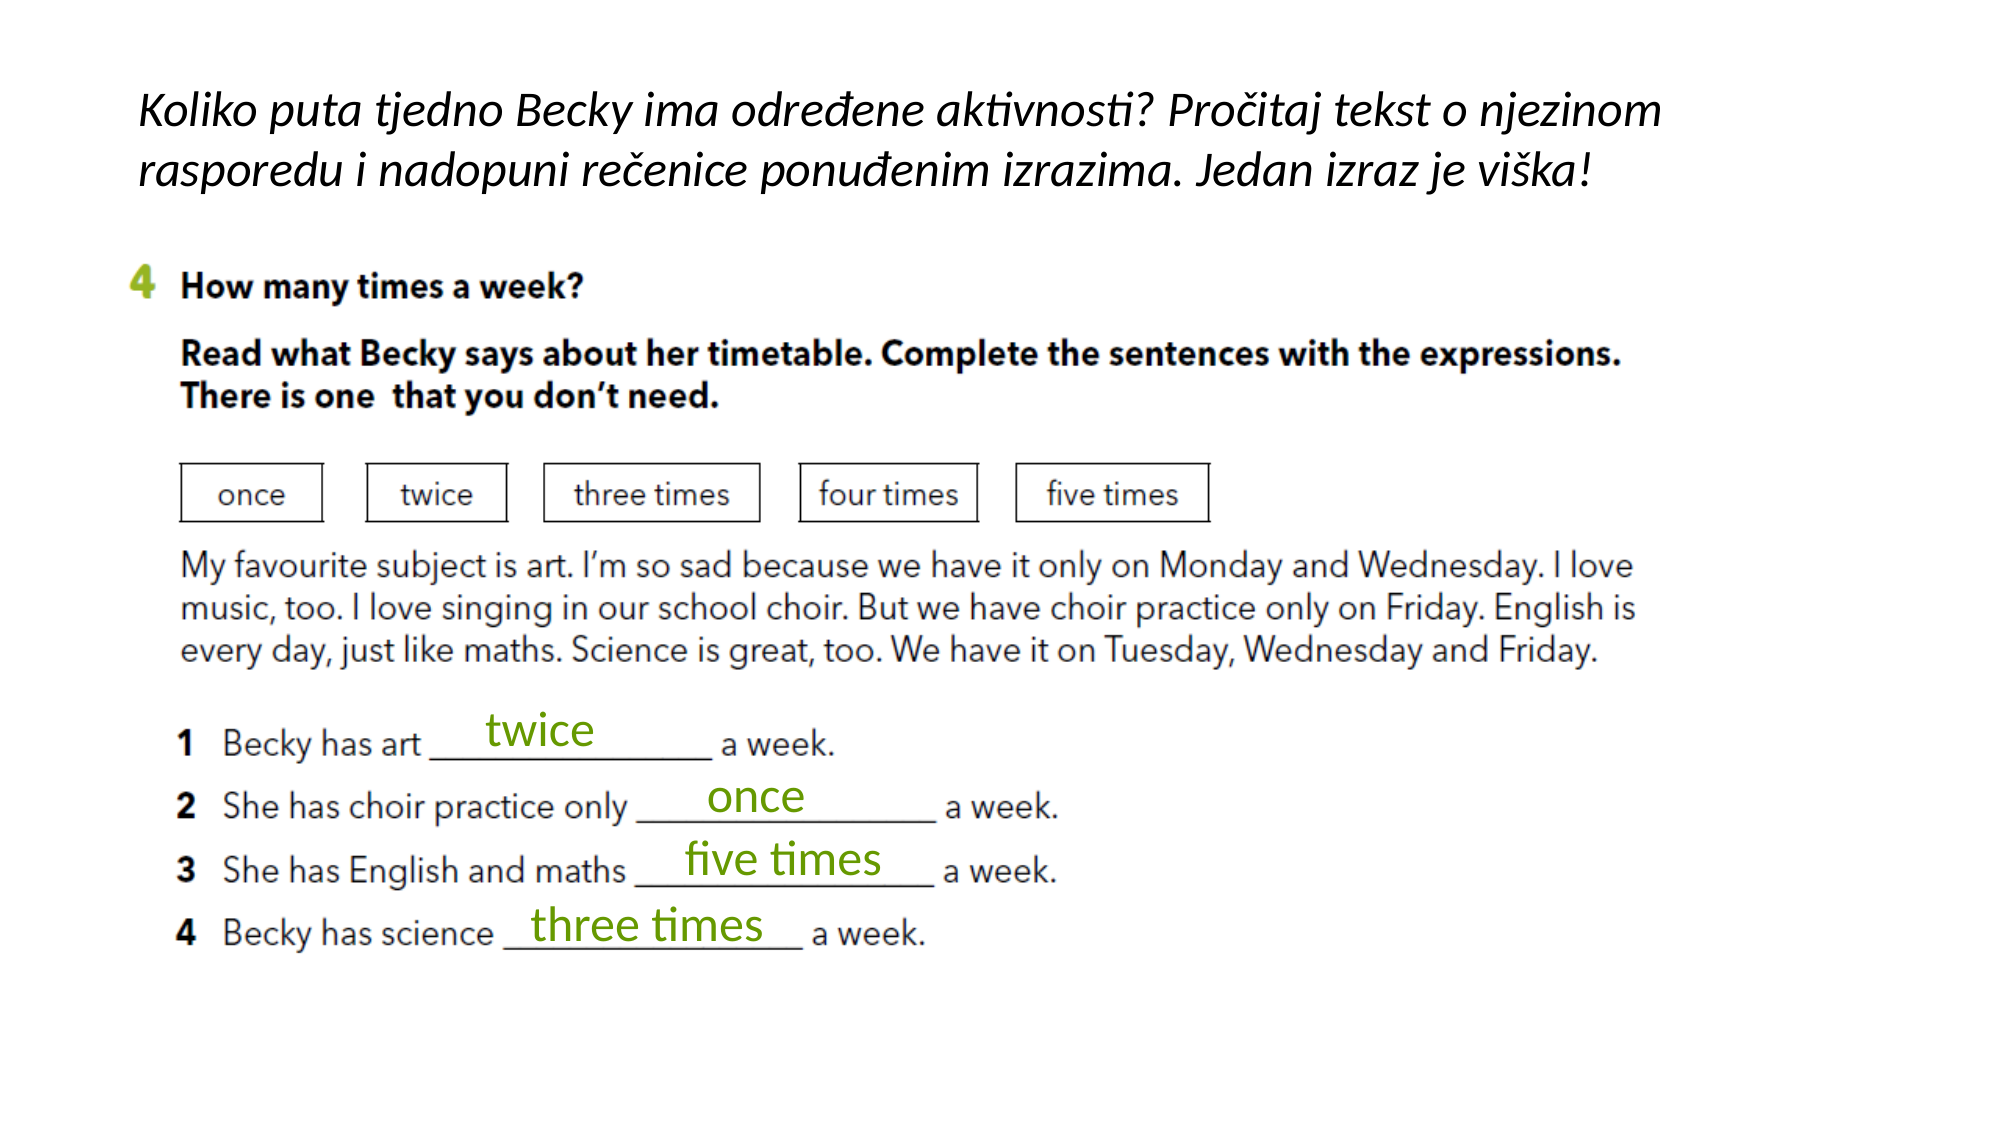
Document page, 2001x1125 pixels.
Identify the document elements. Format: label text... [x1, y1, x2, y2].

picture [123, 258, 1674, 961]
text_box Koliko puta tjedno Becky ima određene aktivnosti? Pročitaj tekst o njezinom rasporedu i nadopuni rečenice ponuđenim izrazima. Jedan izraz je viška! [123, 68, 1788, 204]
